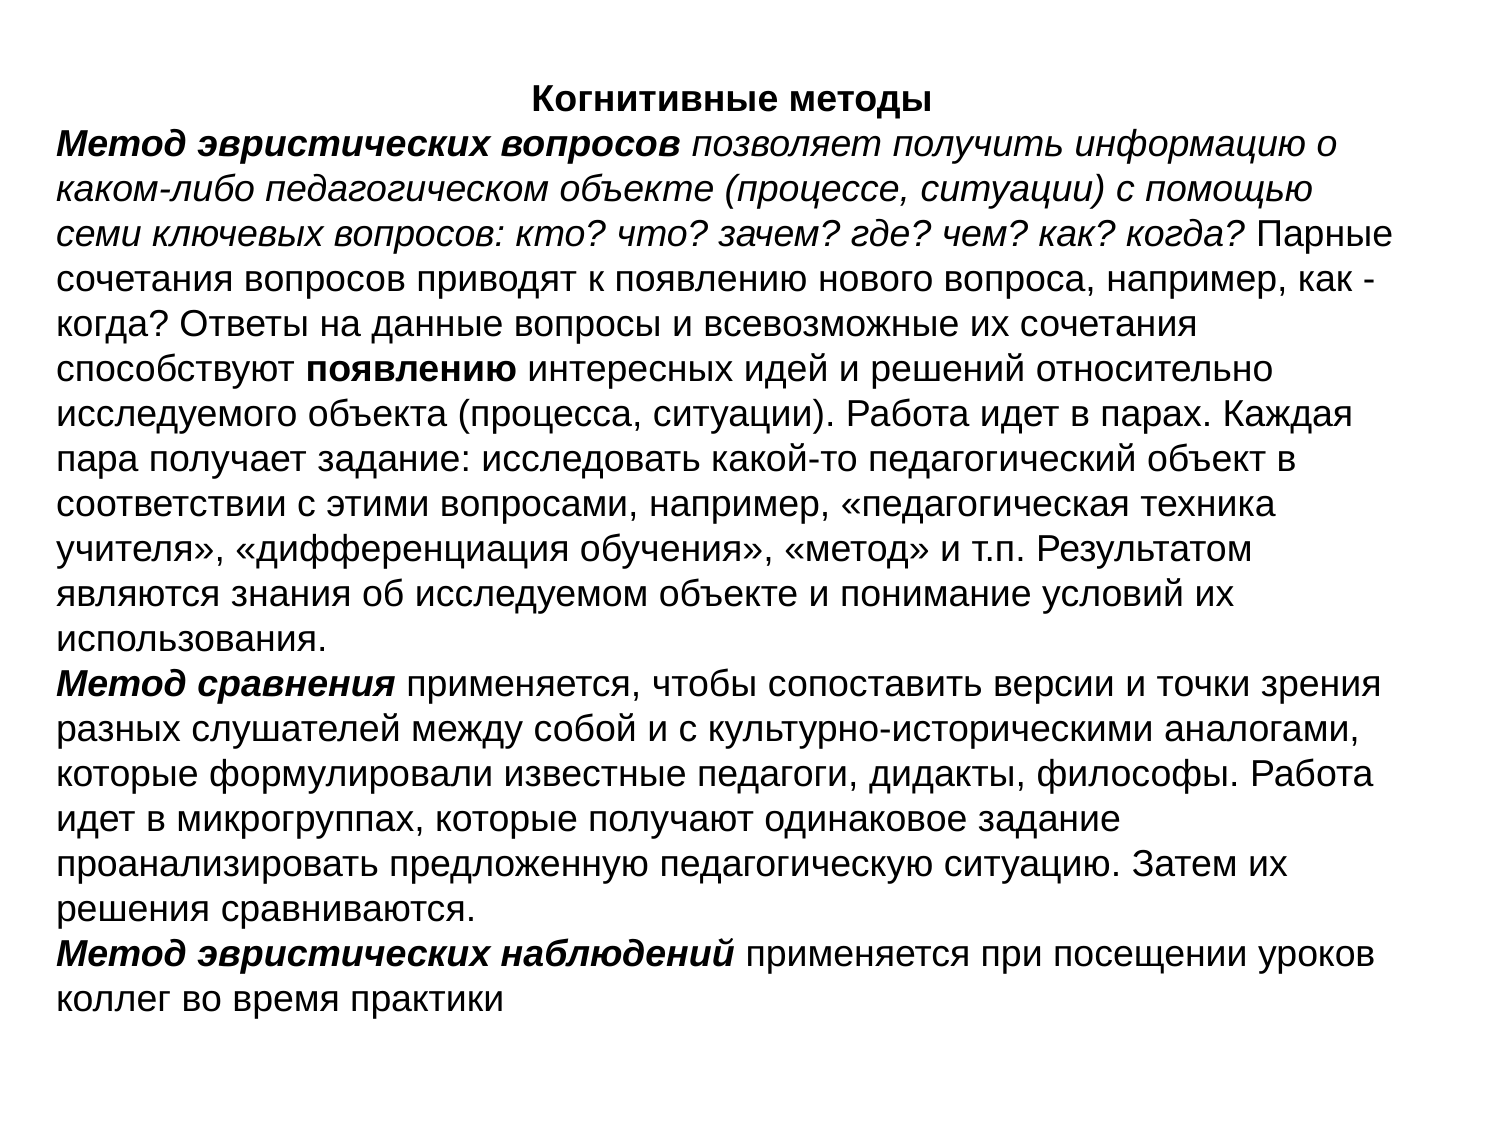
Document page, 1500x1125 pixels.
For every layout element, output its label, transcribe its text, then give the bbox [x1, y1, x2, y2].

text_box Когнитивные методы Метод эвристических вопросов позволяет получить информацию о каком-либо педагогическом объекте (процессе, ситуации) с помощью семи ключевых вопросов: кто? что? зачем? где? чем? как? когда? Парные сочетания вопросов приводят к появлению нового вопроса, например, как - когда? Ответы на данные вопросы и всевозможные их сочетания способствуют появлению интересных идей и решений относительно исследуемого объекта (процесса, ситуации). Работа идет в парах. Каждая пара получает задание: исследовать какой-то педагогический объект в соответствии с этими вопросами, например, «педагогическая техника учителя», «дифференциация обучения», «метод» и т.п. Результатом являются знания об исследуемом объекте и понимание условий их использования. Метод сравнения применяется, чтобы сопоставить версии и точки зрения разных слушателей между собой и с культурно-историческими аналогами, которые формулировали известные педагоги, дидакты, философы. Работа идет в микрогруппах, которые получают одинаковое задание проанализировать предложенную педагогическую ситуацию. Затем их решения сравниваются. Метод эвристических наблюдений применяется при посещении уроков коллег во время практики [41, 66, 1424, 1027]
